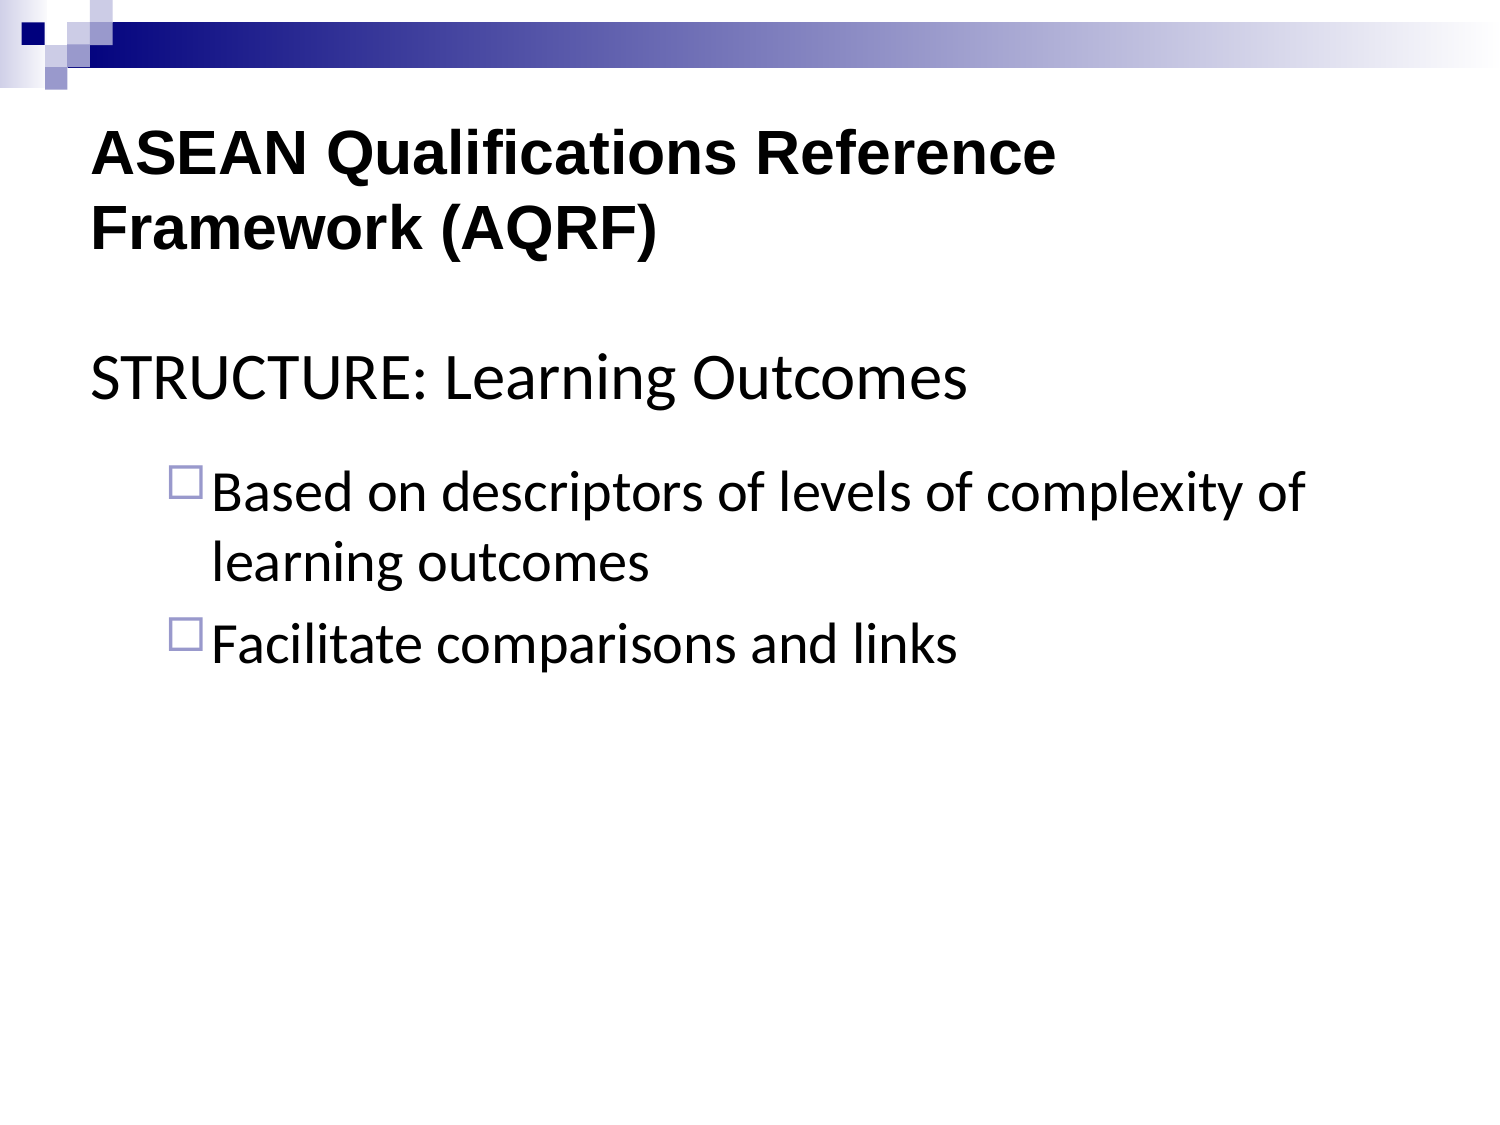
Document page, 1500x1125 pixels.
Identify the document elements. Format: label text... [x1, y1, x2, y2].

title ASEAN Qualifications Reference Framework (AQRF) [74, 74, 1426, 301]
list STRUCTURE: Learning Outcomes Based on descriptors of levels of complexity of learning outcomes Facilitate comparisons and links [74, 324, 1426, 1063]
